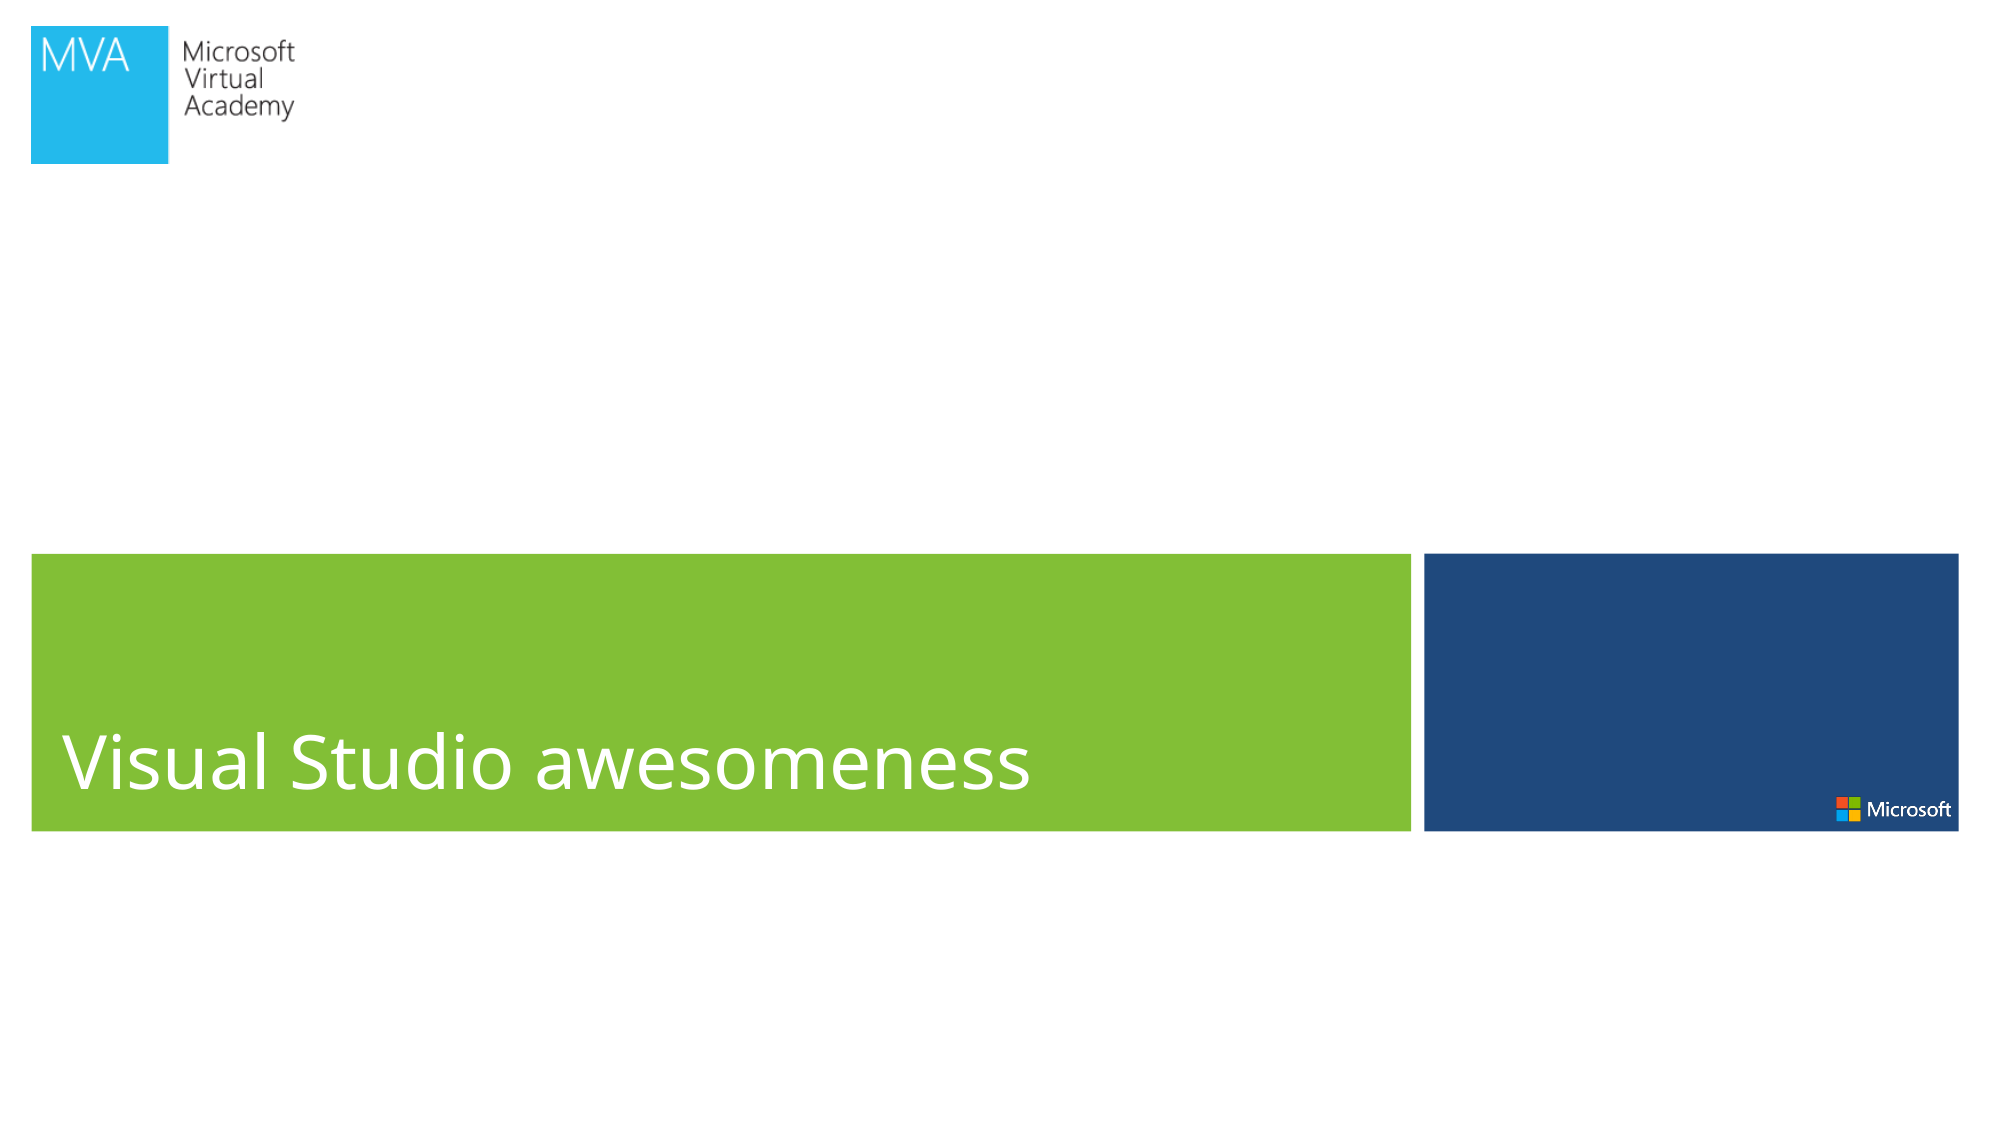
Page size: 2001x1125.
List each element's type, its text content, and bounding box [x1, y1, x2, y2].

list Visual Studio awesomeness [47, 568, 1396, 813]
picture [31, 26, 374, 164]
picture [1834, 790, 1956, 827]
